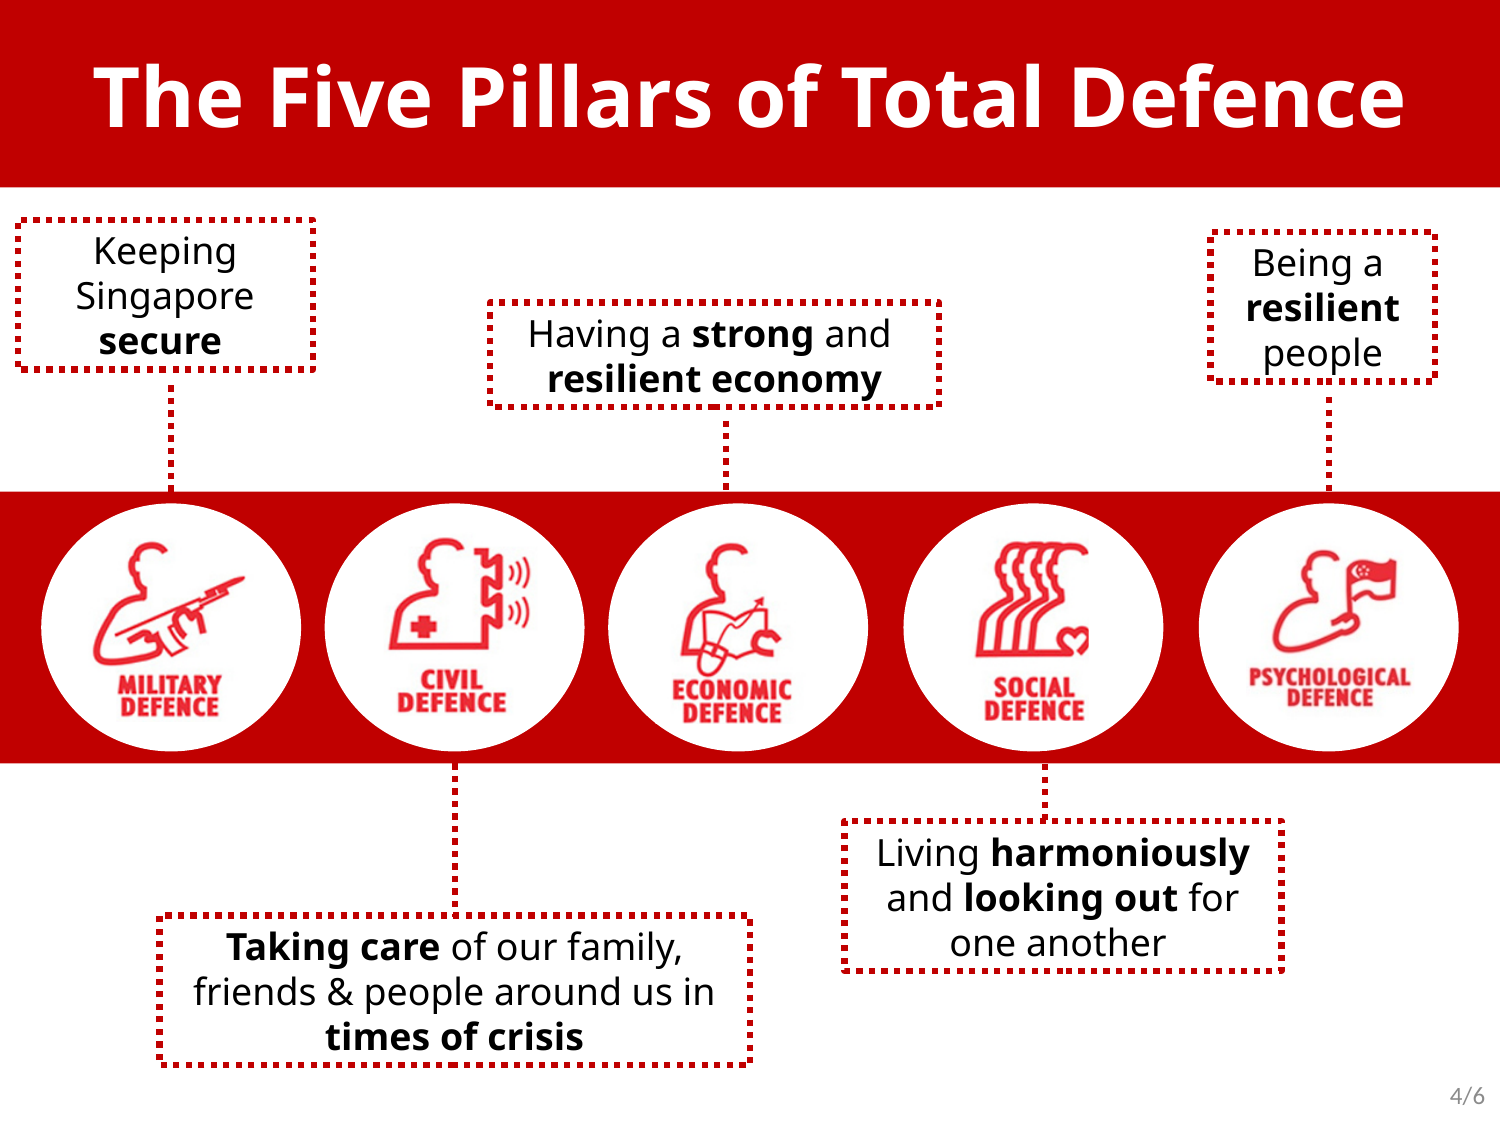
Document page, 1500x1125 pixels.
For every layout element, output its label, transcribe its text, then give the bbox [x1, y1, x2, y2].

slide_number 4/6 [1150, 1073, 1500, 1125]
title The Five Pillars of Total Defence [0, 0, 1500, 188]
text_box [0, 219, 1500, 1068]
